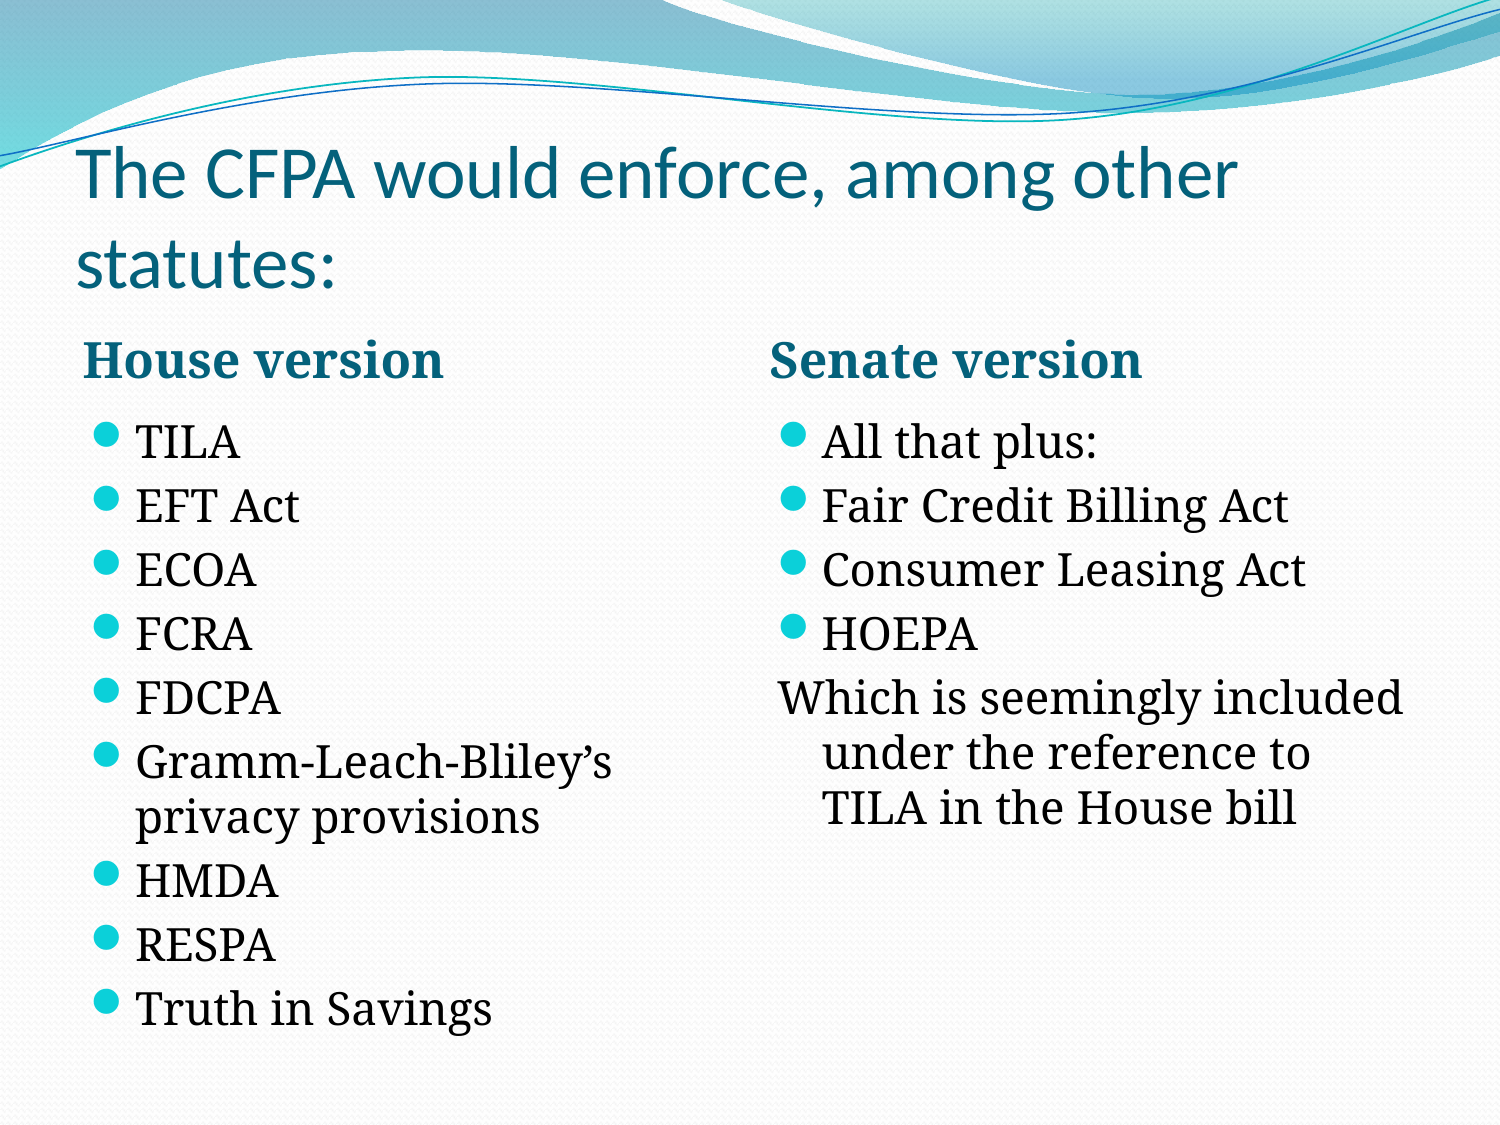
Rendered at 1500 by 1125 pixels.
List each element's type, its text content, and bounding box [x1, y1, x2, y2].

list Senate version [761, 304, 1426, 412]
list All that plus: Fair Credit Billing Act Consumer Leasing Act HOEPA Which is seemingly included under the reference to TILA in the House bill [761, 412, 1426, 1044]
title The CFPA would enforce, among other statutes: [74, 115, 1426, 304]
list TILA EFT Act ECOA FCRA FDCPA Gramm-Leach-Bliley’s privacy provisions HMDA RESPA Truth in Savings [74, 412, 738, 1044]
list House version [74, 304, 738, 412]
